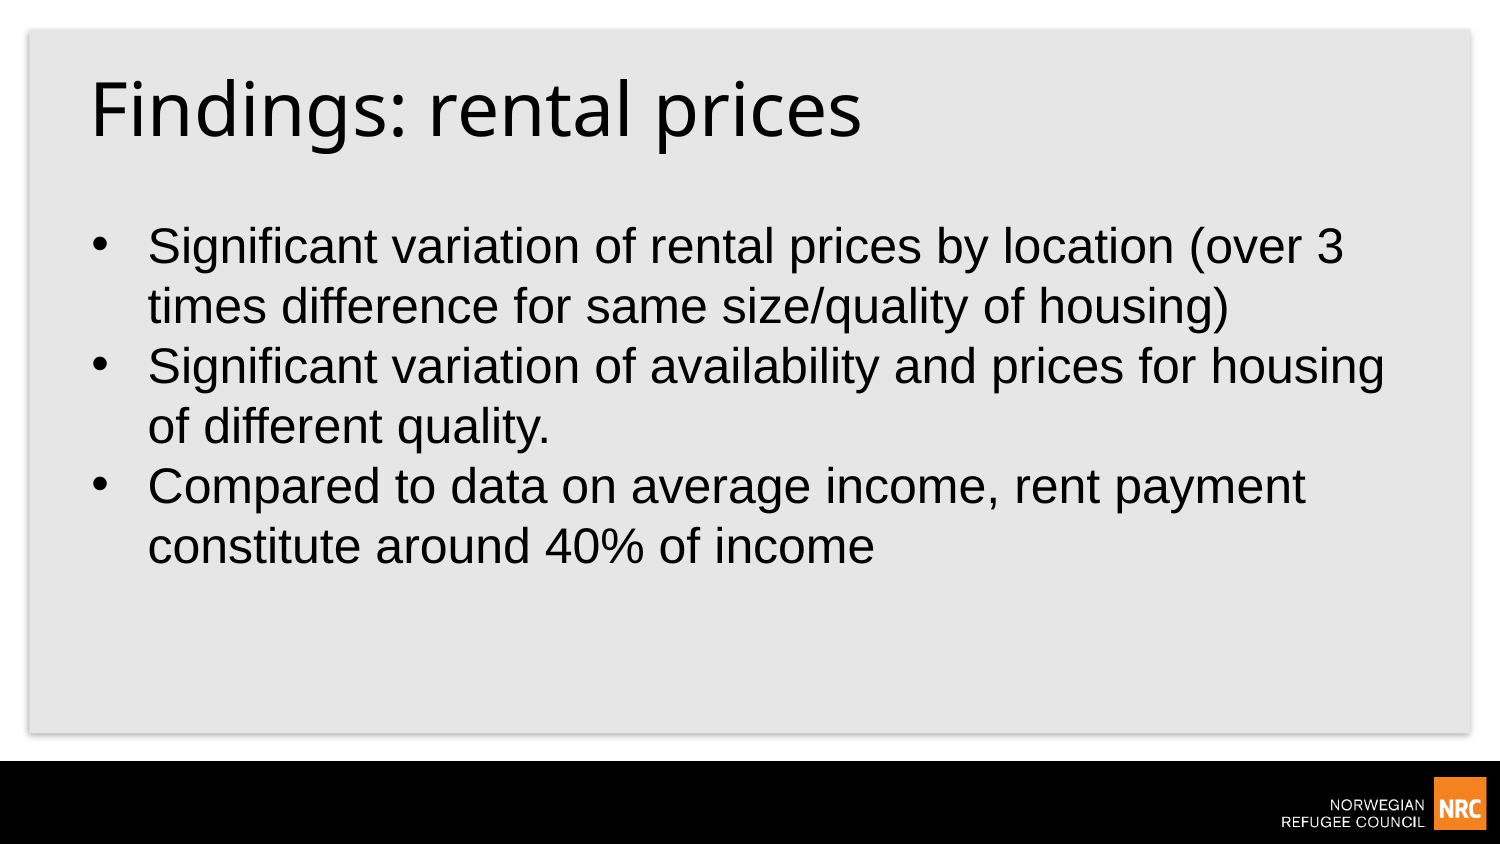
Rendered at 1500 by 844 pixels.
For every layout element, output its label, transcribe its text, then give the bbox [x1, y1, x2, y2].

title Findings: rental prices [75, 54, 1425, 196]
subtitle Significant variation of rental prices by location (over 3 times difference for same size/quality of housing) Significant variation of availability and prices for housing of different quality. Compared to data on average income, rent payment constitute around 40% of income [76, 206, 1425, 689]
